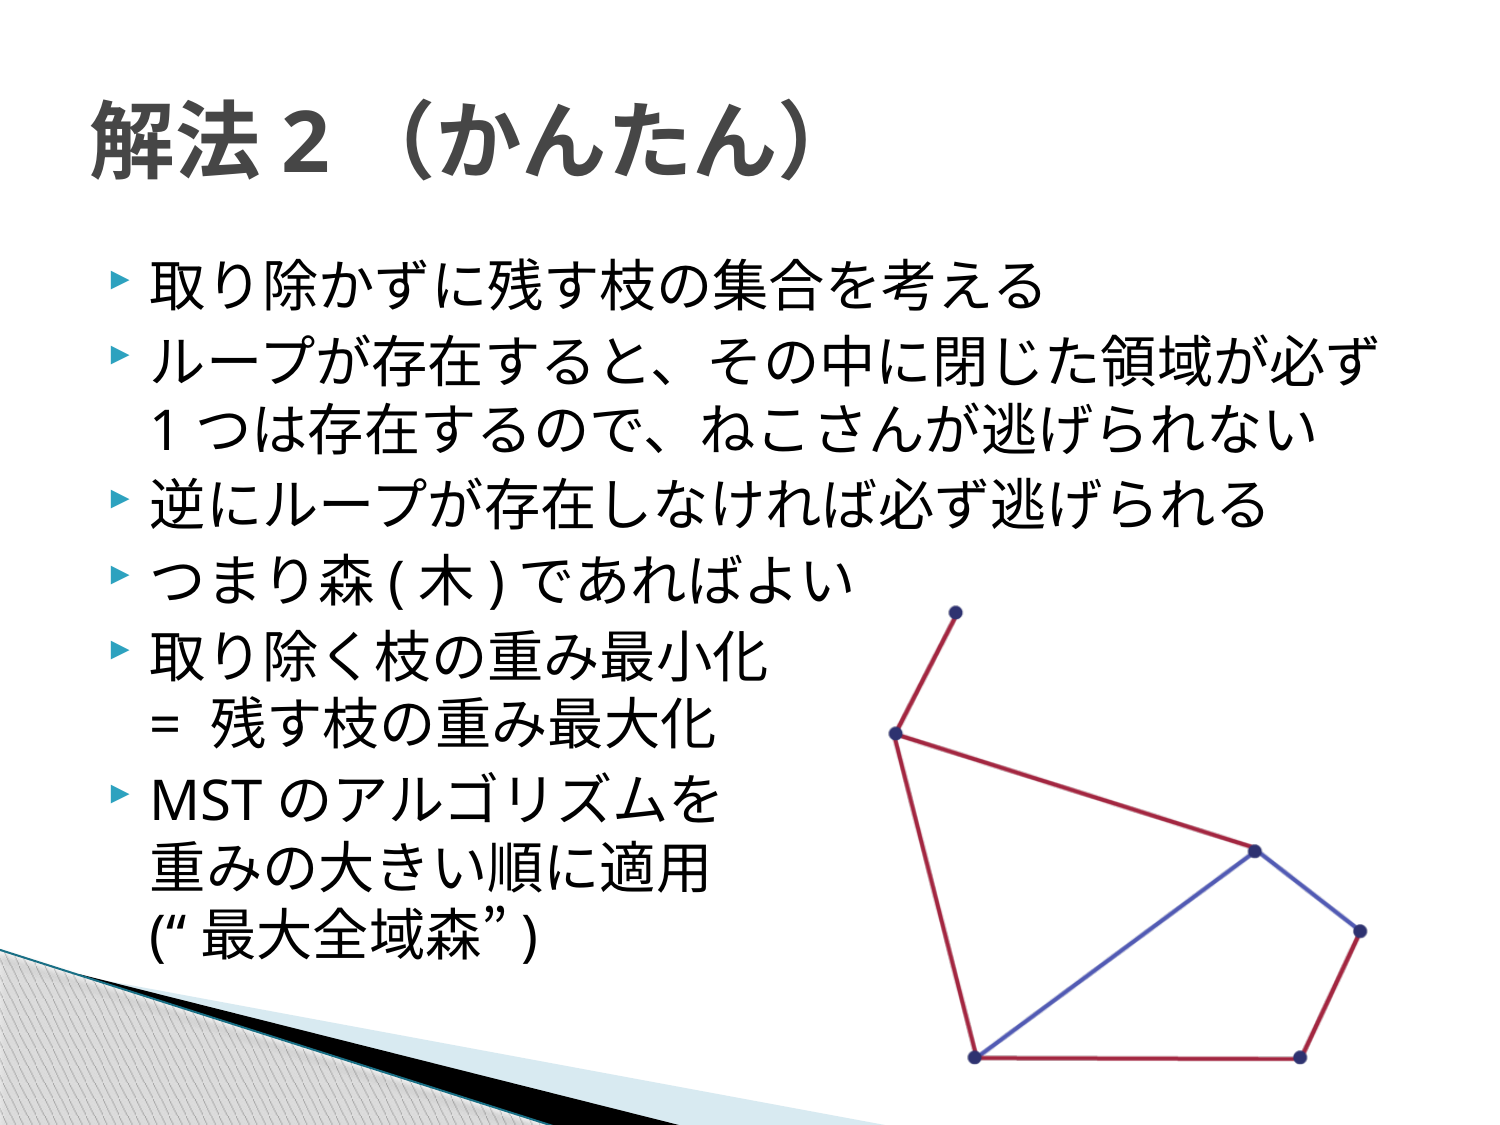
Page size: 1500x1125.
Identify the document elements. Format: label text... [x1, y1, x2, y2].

picture [820, 514, 1452, 1125]
list 取り除かずに残す枝の集合を考える ループが存在すると、その中に閉じた領域が必ず1つは存在するので、ねこさんが逃げられない 逆にループが存在しなければ必ず逃げられる つまり森(木)であればよい 取り除く枝の重み最小化 = 残す枝の重み最大化 MSTのアルゴリズムを 重みの大きい順に適用 (“最大全域森”) [75, 243, 1425, 986]
title 解法2（かんたん） [75, 45, 1425, 233]
